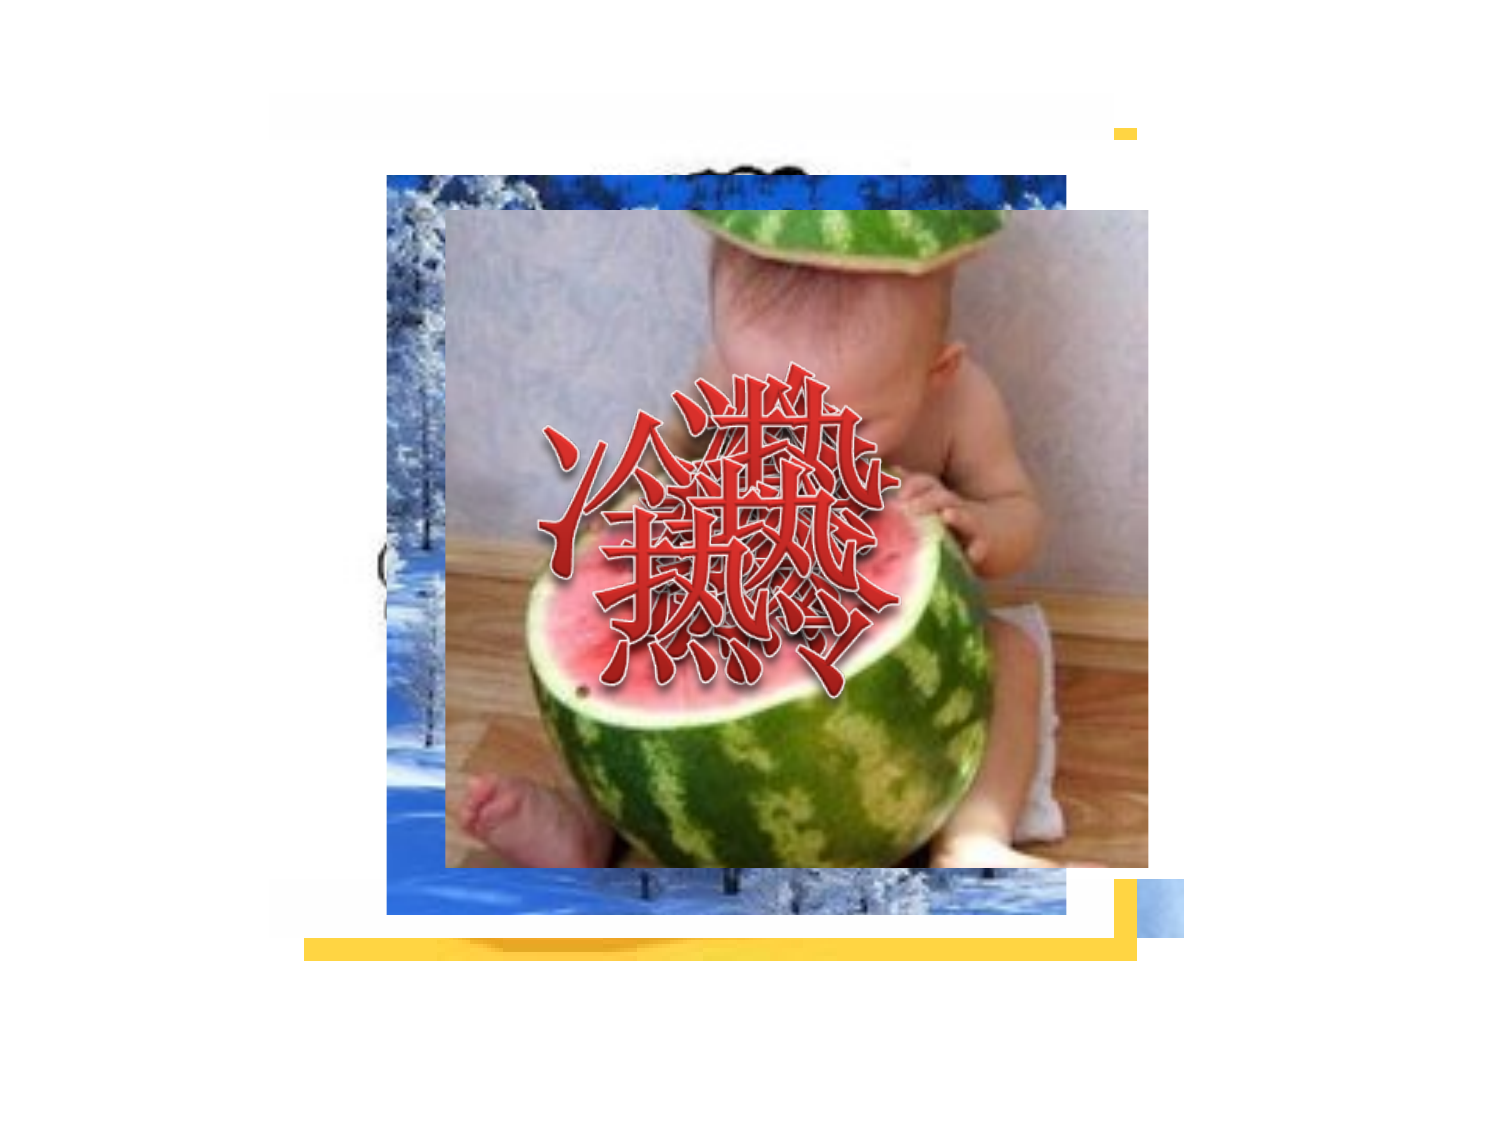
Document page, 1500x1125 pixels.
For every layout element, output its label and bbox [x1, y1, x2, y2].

picture [222, 93, 1208, 962]
